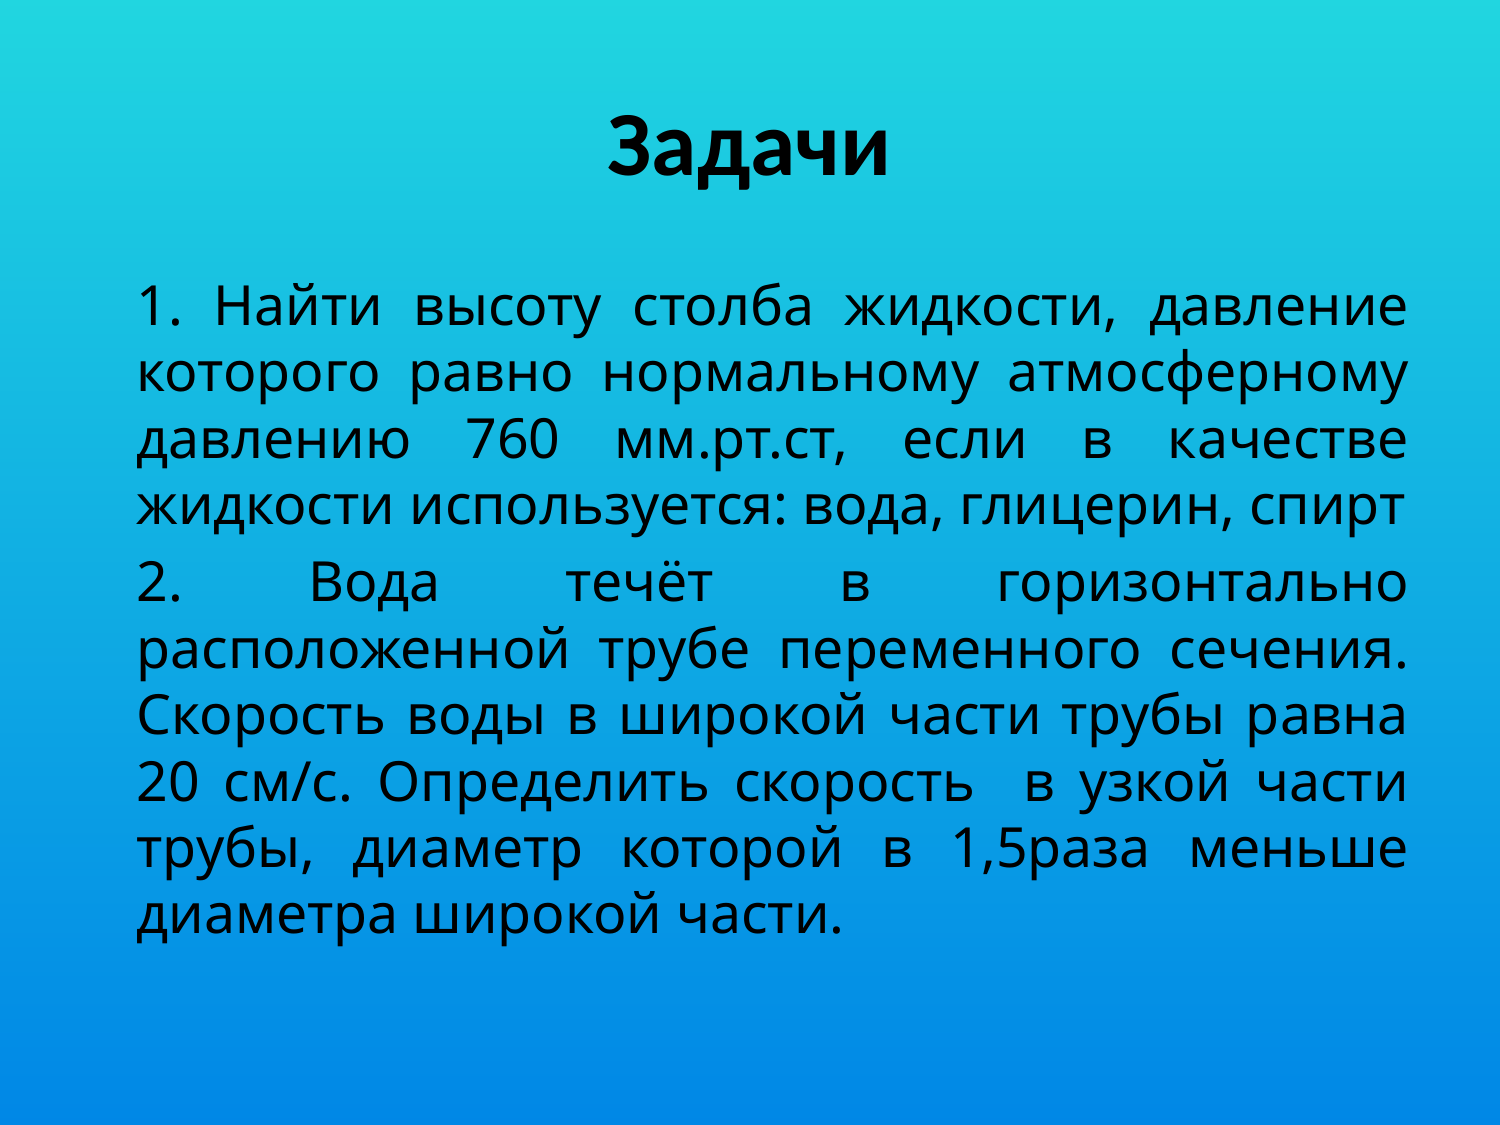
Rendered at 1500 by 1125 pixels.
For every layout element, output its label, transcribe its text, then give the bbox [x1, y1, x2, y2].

title Задачи [75, 45, 1425, 233]
list 1. Найти высоту столба жидкости, давление которого равно нормальному атмосферному давлению 760 мм.рт.ст, если в качестве жидкости используется: вода, глицерин, спирт 2. Вода течёт в горизонтально расположенной трубе переменного сечения. Скорость воды в широкой части трубы равна 20 см/с. Определить скорость в узкой части трубы, диаметр которой в 1,5раза меньше диаметра широкой части. [75, 262, 1425, 1005]
